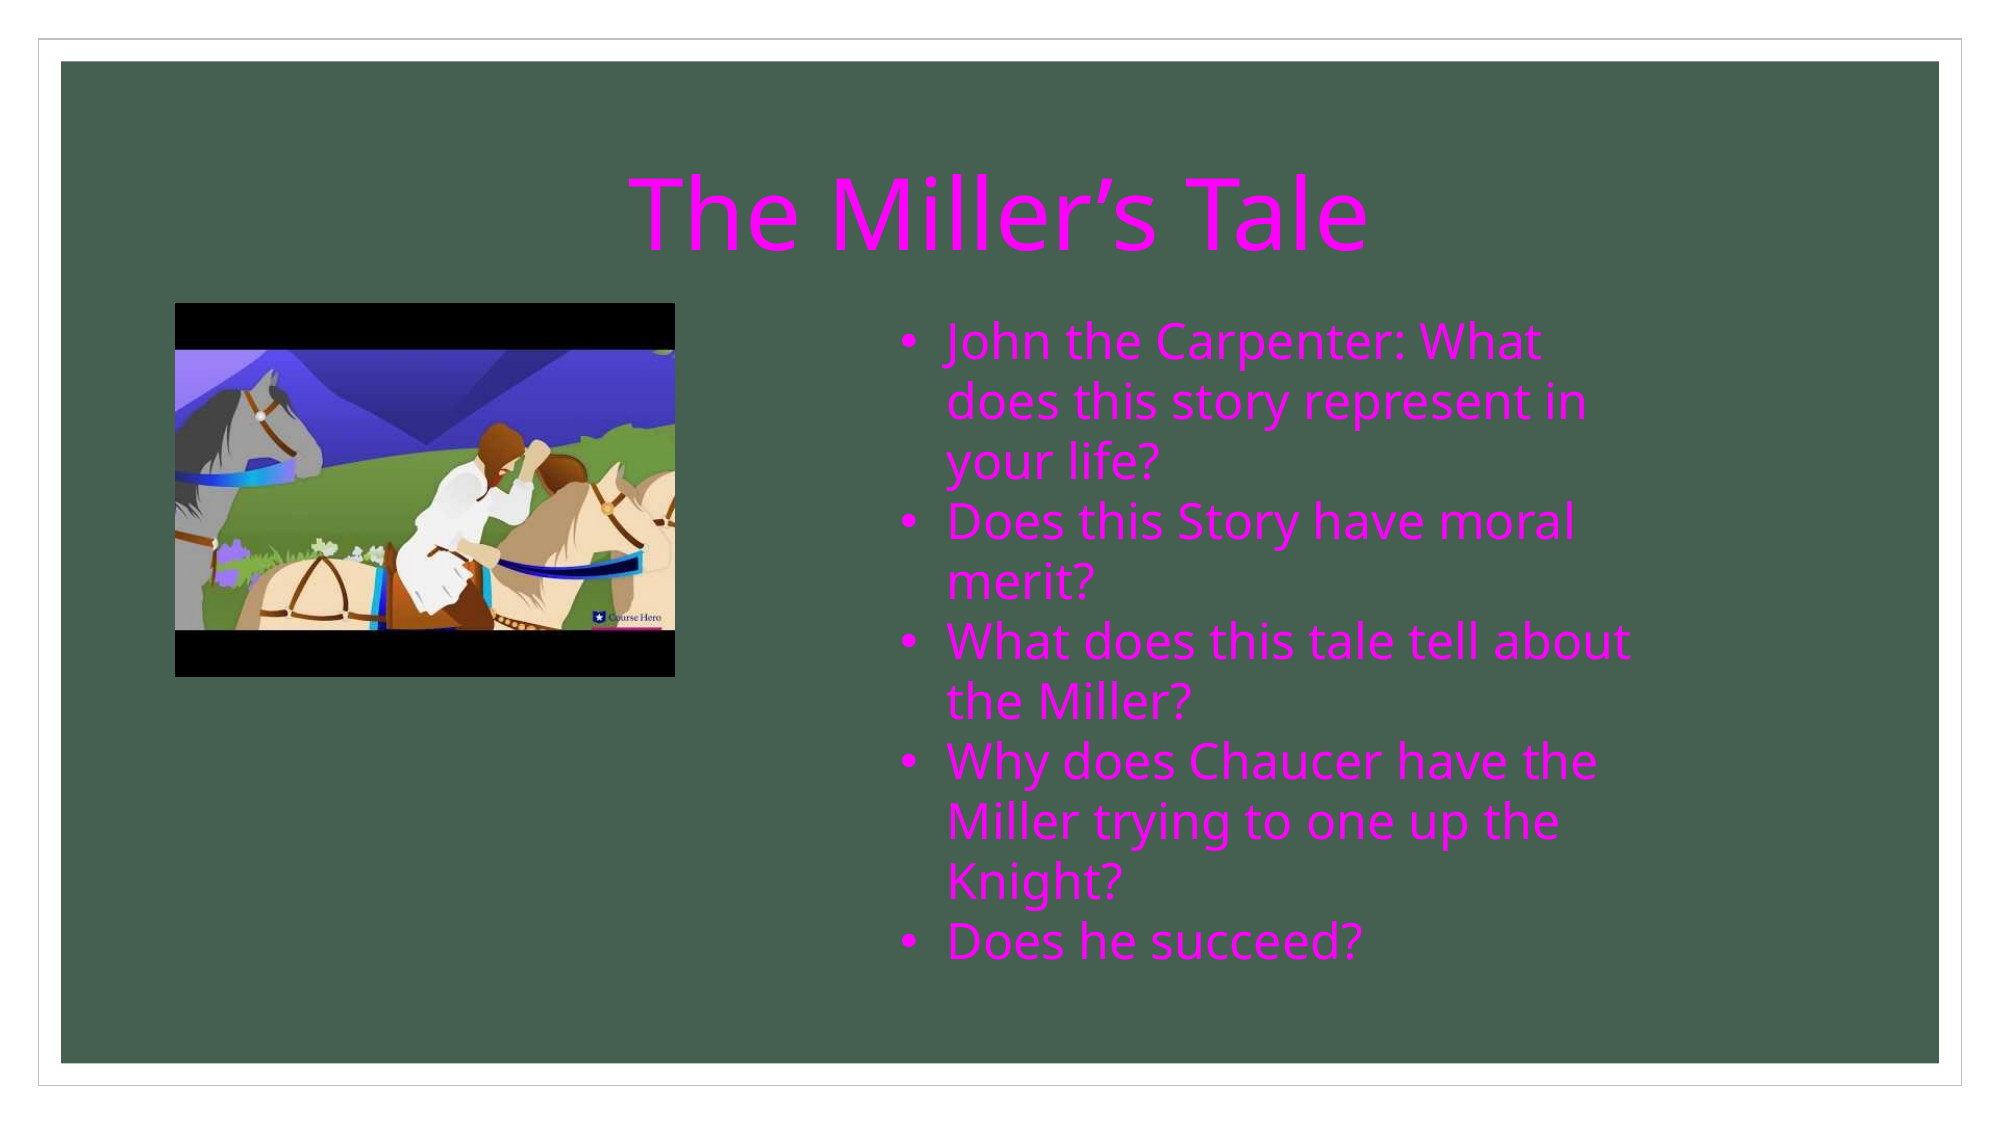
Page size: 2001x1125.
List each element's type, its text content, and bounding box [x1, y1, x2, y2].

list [174, 302, 675, 678]
title The Miller’s Tale [174, 105, 1825, 331]
text_box John the Carpenter: What does this story represent in your life? Does this Story have moral merit? What does this tale tell about the Miller? Why does Chaucer have the Miller trying to one up the Knight? Does he succeed? [885, 302, 1669, 978]
